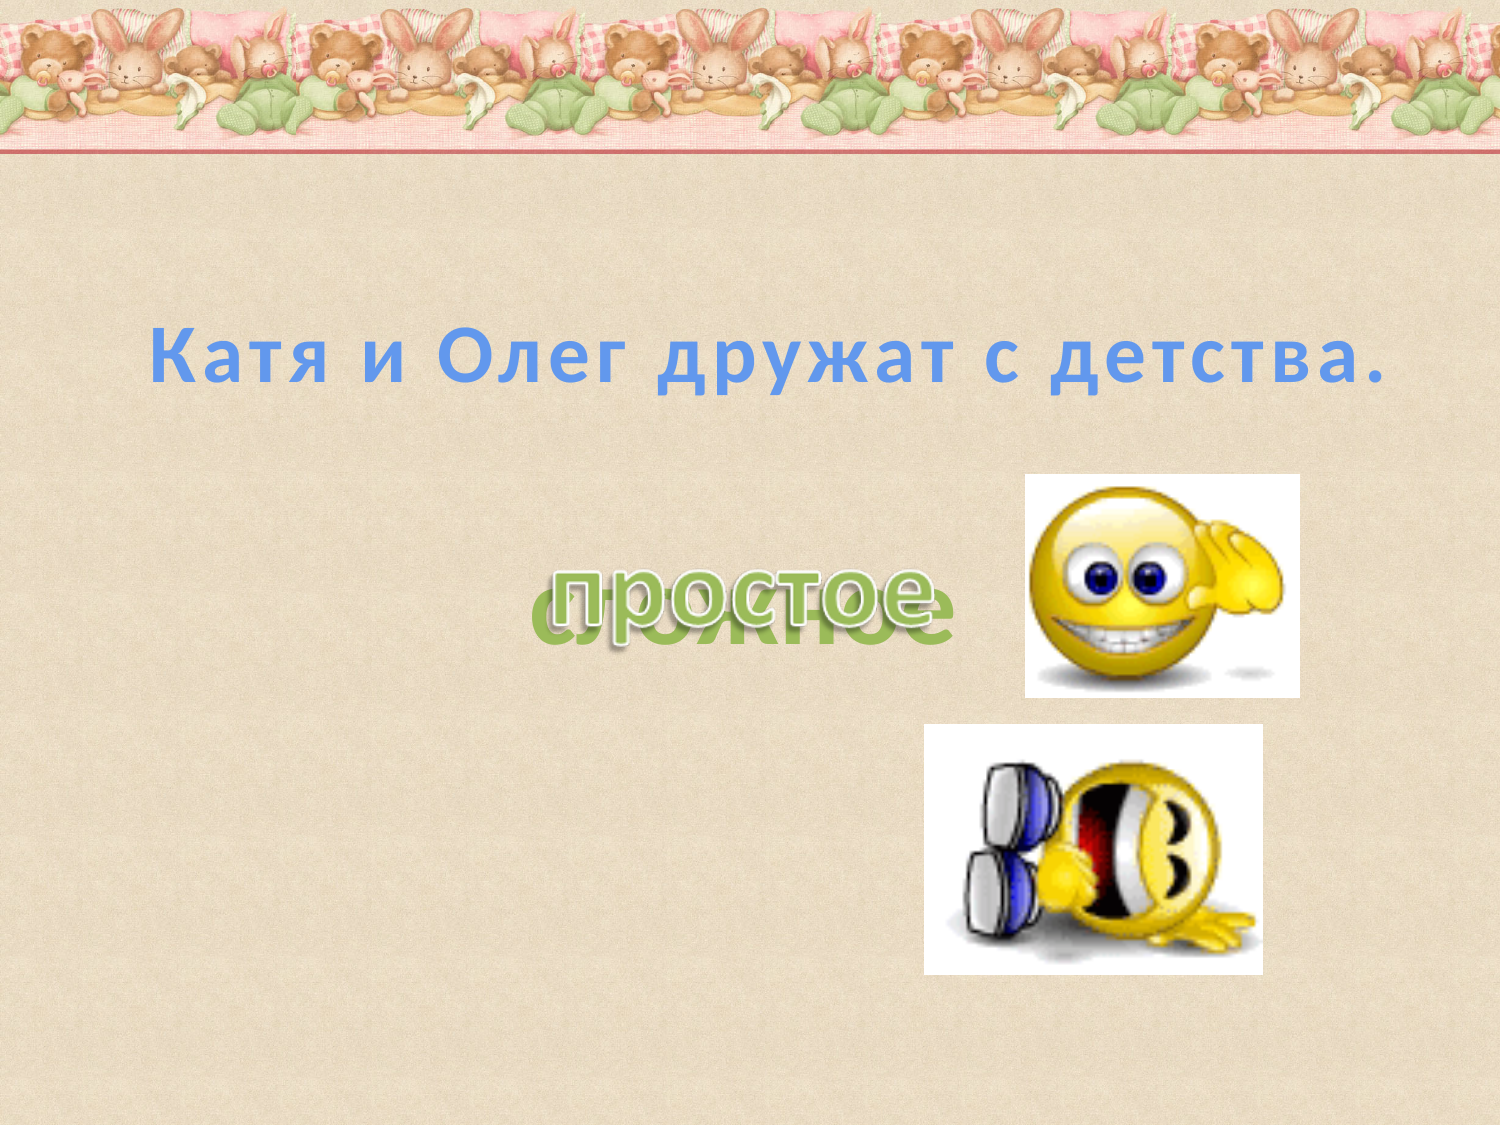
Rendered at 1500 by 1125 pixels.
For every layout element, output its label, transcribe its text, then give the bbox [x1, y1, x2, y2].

picture [0, 0, 1500, 1125]
text_box Катя и Олег дружат с детства. [135, 262, 1436, 413]
